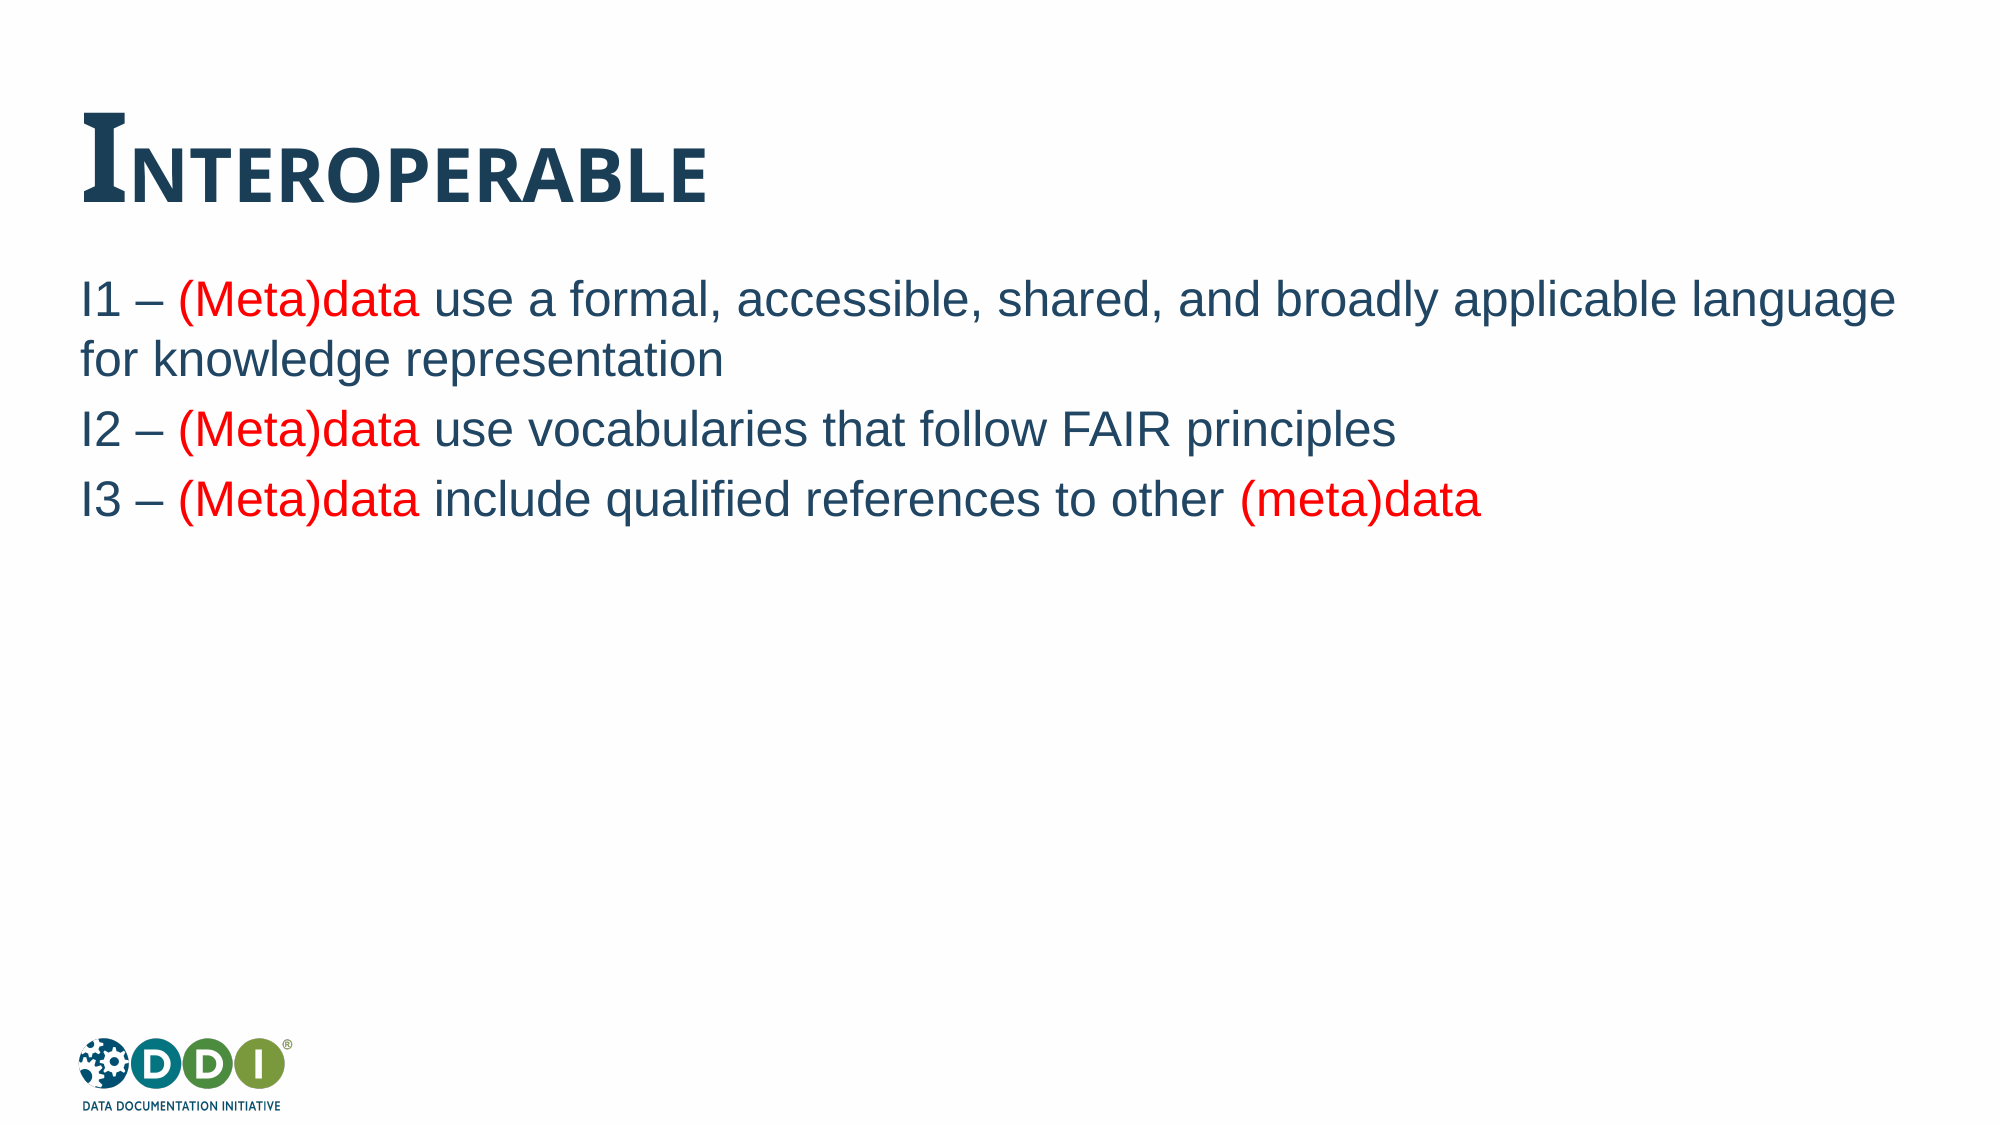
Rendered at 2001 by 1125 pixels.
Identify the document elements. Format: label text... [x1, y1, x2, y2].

title INTEROPERABLE [65, 59, 1916, 247]
picture [65, 1032, 305, 1115]
list I1 – (Meta)data use a formal, accessible, shared, and broadly applicable language for knowledge representation I2 – (Meta)data use vocabularies that follow FAIR principles I3 – (Meta)data include qualified references to other (meta)data [65, 259, 1916, 1019]
